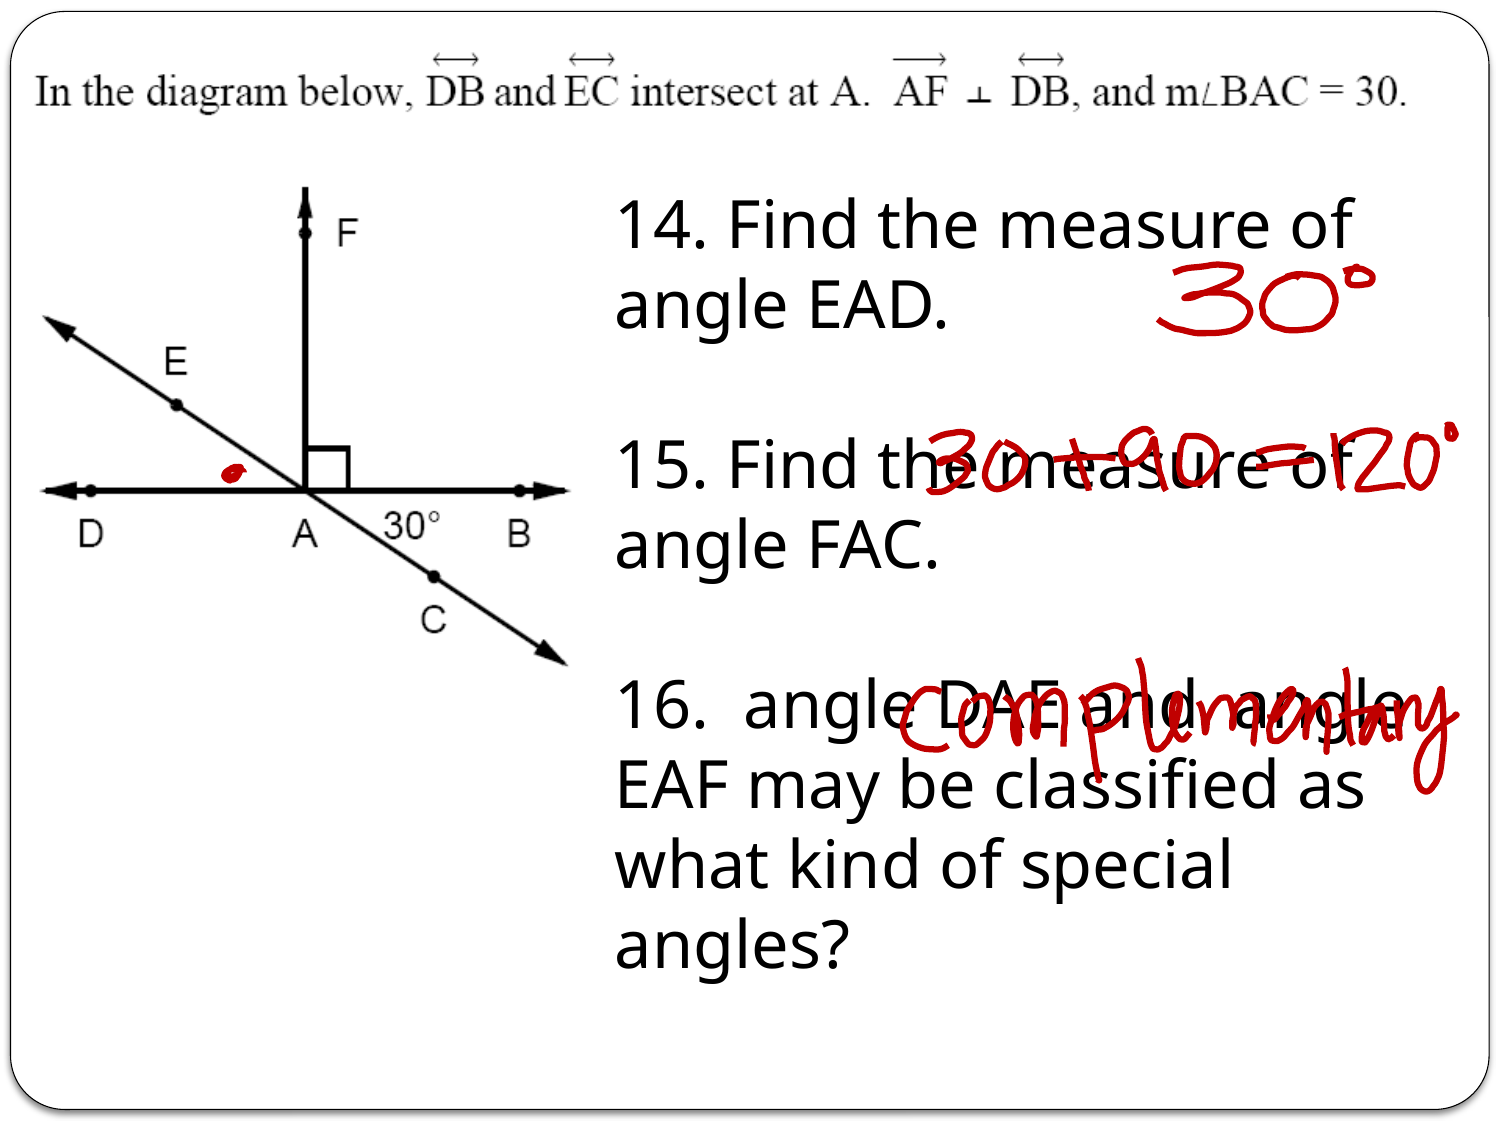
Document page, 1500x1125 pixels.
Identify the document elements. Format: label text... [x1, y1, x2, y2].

text_box [1396, 690, 1458, 793]
text_box [1197, 695, 1257, 745]
text_box [1082, 705, 1101, 782]
text_box [901, 691, 949, 751]
picture [24, 37, 1444, 682]
text_box [1268, 691, 1330, 753]
text_box [1082, 691, 1130, 732]
text_box [1338, 704, 1395, 744]
text_box [1346, 691, 1350, 713]
text_box 14. Find the measure of angle EAD. 15. Find the measure of angle FAC. 16. angle DAE and angle EAF may be classified as what kind of special angles? [599, 174, 1500, 990]
text_box [1347, 721, 1354, 746]
text_box [1003, 691, 1066, 747]
text_box [1079, 695, 1085, 704]
text_box [1143, 691, 1191, 751]
text_box [1449, 423, 1457, 440]
text_box [960, 694, 992, 746]
